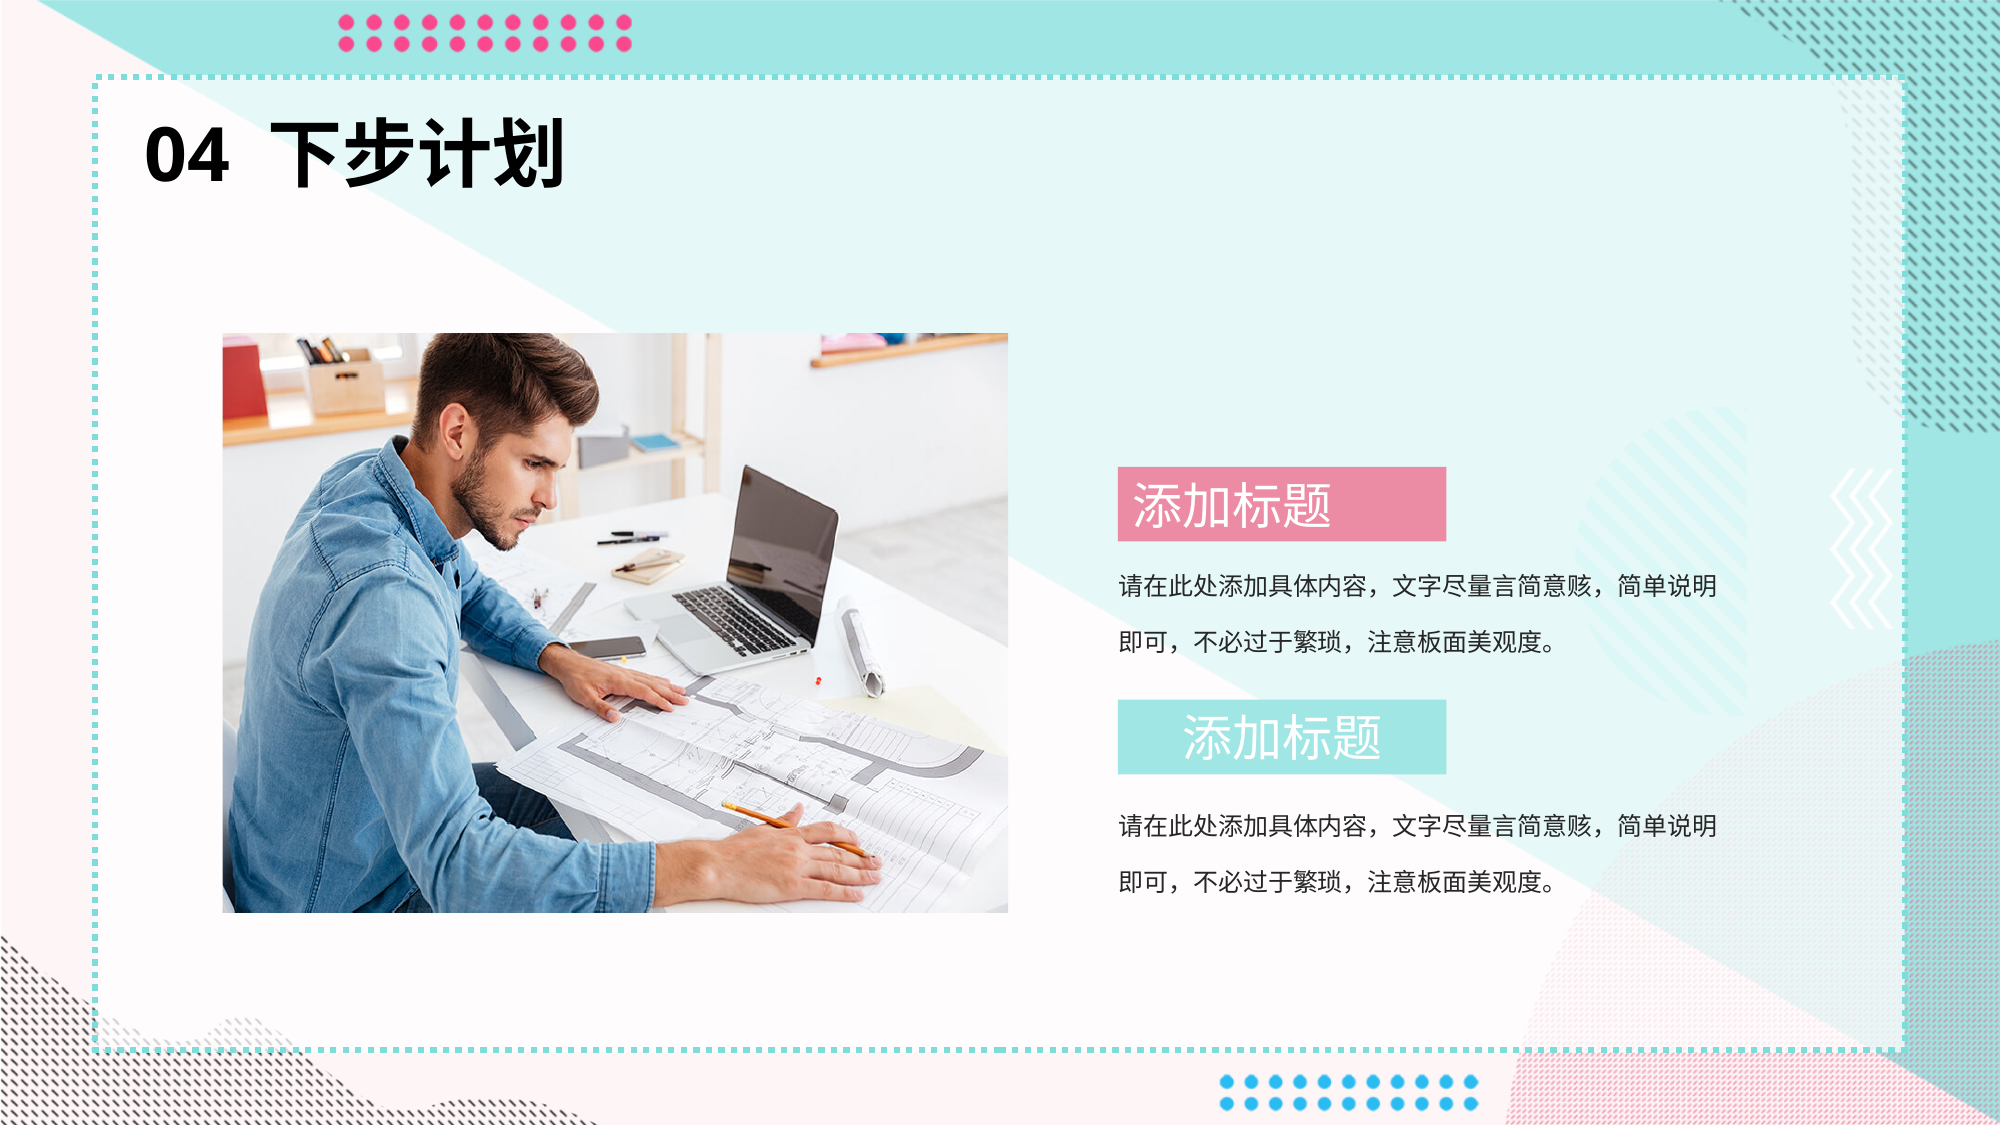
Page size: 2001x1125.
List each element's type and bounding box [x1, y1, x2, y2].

text_box [95, 74, 1905, 1053]
text_box [1103, 466, 1755, 659]
text_box [1103, 699, 1755, 907]
text_box [0, 0, 2000, 1125]
